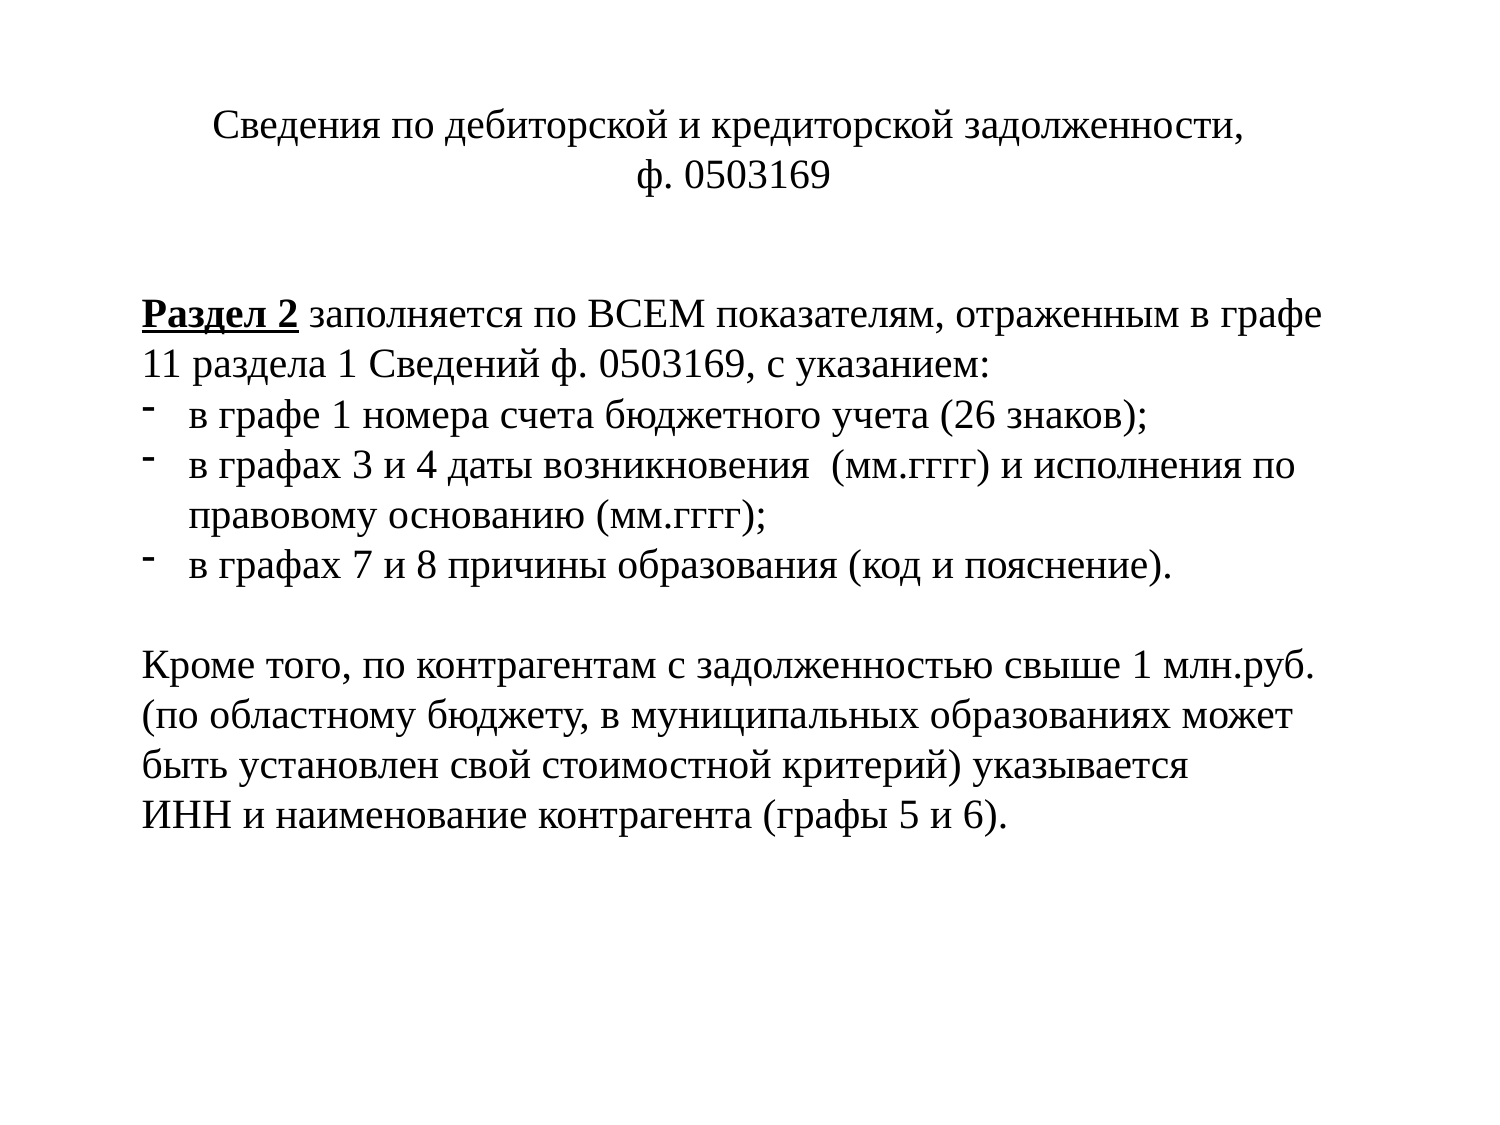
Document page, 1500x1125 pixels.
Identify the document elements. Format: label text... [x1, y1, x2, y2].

text_box Раздел 2 заполняется по ВСЕМ показателям, отраженным в графе 11 раздела 1 Сведений ф. 0503169, с указанием: в графе 1 номера счета бюджетного учета (26 знаков); в графах 3 и 4 даты возникновения (мм.гггг) и исполнения по правовому основанию (мм.гггг); в графах 7 и 8 причины образования (код и пояснение). Кроме того, по контрагентам с задолженностью свыше 1 млн.руб. (по областному бюджету, в муниципальных образованиях может быть установлен свой стоимостной критерий) указывается ИНН и наименование контрагента (графы 5 и 6). [126, 278, 1356, 994]
text_box Сведения по дебиторской и кредиторской задолженности, ф. 0503169 [126, 89, 1341, 205]
